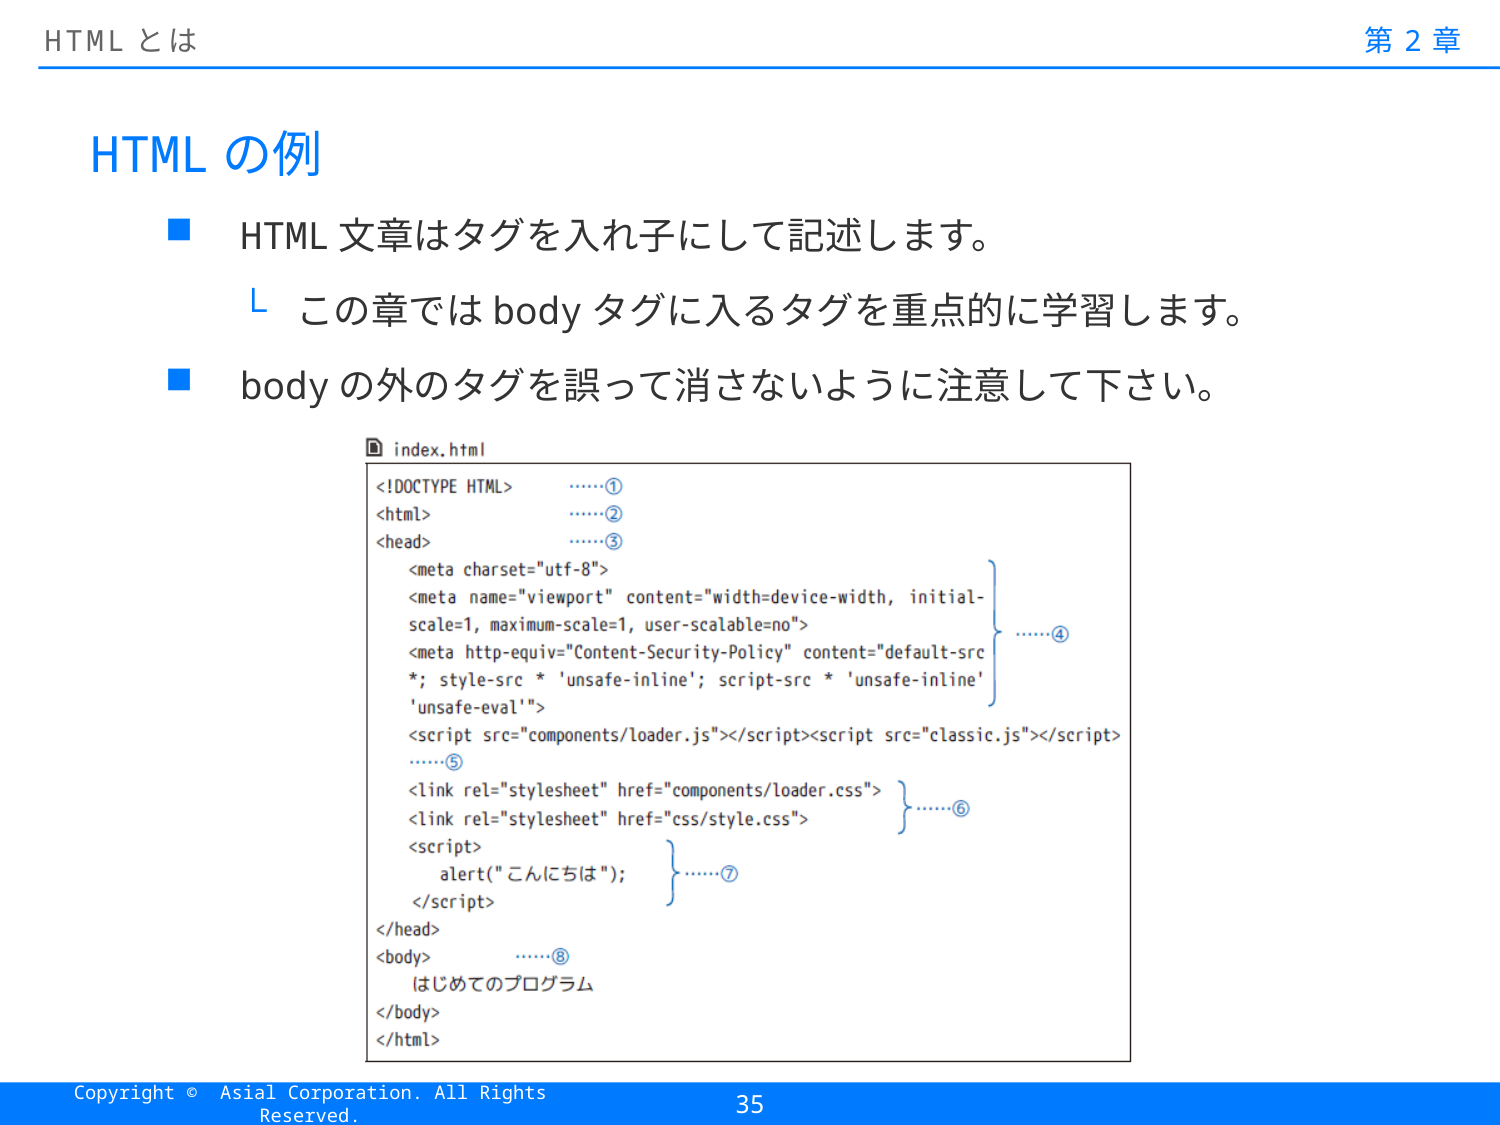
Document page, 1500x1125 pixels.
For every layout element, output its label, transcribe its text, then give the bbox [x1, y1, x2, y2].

slide_number 35 [581, 1079, 919, 1125]
picture [359, 434, 1141, 1071]
list HTMLの例 HTML文章はタグを入れ子にして記述します。 この章ではbodyタグに入るタグを重点的に学習します。 bodyの外のタグを誤って消さないように注意して下さい。 [75, 84, 1425, 988]
title HTMLとは [29, 7, 702, 72]
list 第2章 [702, 7, 1477, 72]
